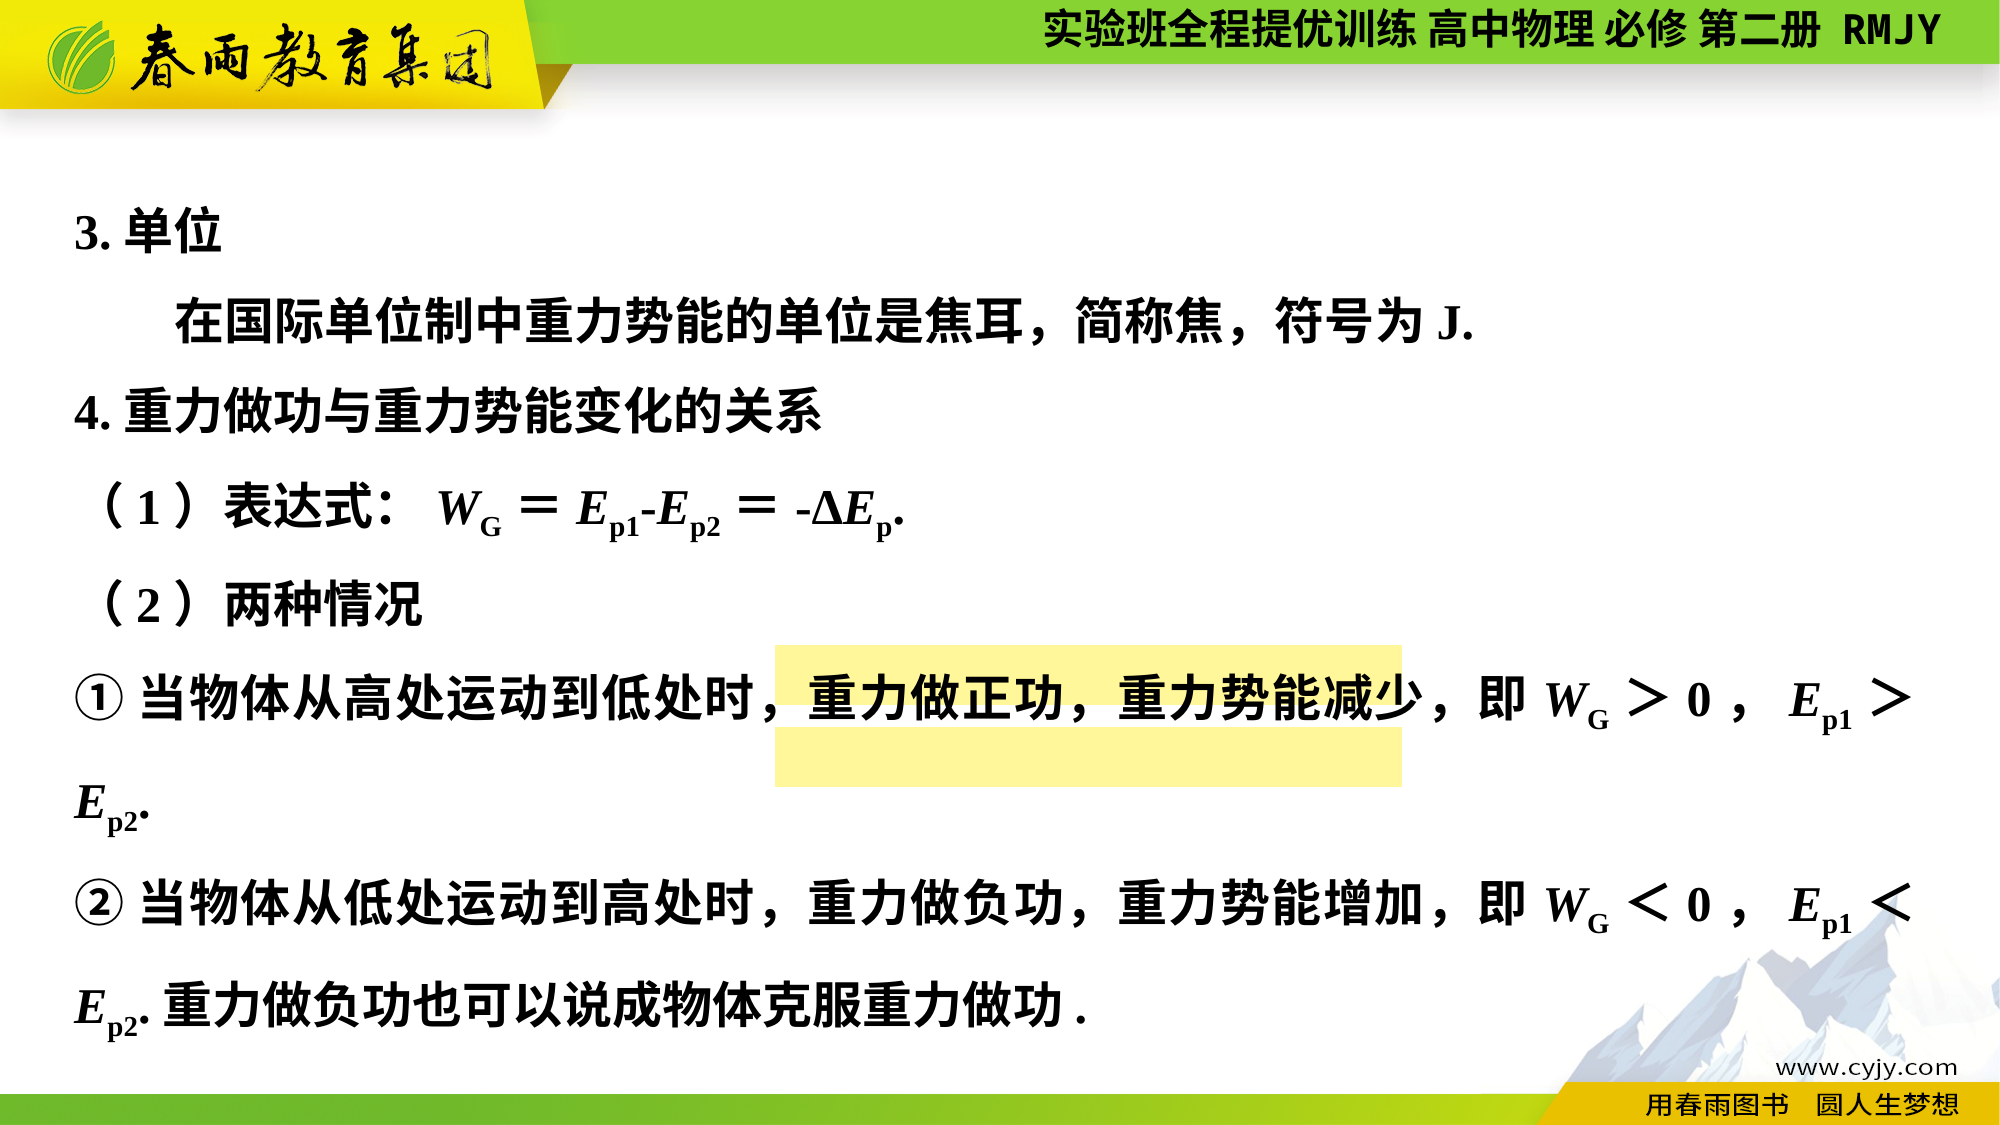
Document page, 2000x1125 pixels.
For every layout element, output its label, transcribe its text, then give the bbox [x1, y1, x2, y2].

picture [0, 0, 2000, 1125]
list 3.单位 在国际单位制中重力势能的单位是焦耳，简称焦，符号为J. 4.重力做功与重力势能变化的关系 （1）表达式：WG＝Ep1-Ep2＝-ΔEp. （2）两种情况 ①当物体从高处运动到低处时，重力做正功，重力势能减少，即WG＞0，Ep1＞Ep2. ②当物体从低处运动到高处时，重力做负功，重力势能增加，即WG＜0，Ep1＜Ep2.重力做负功也可以说成物体克服重力做功. [59, 162, 1944, 894]
